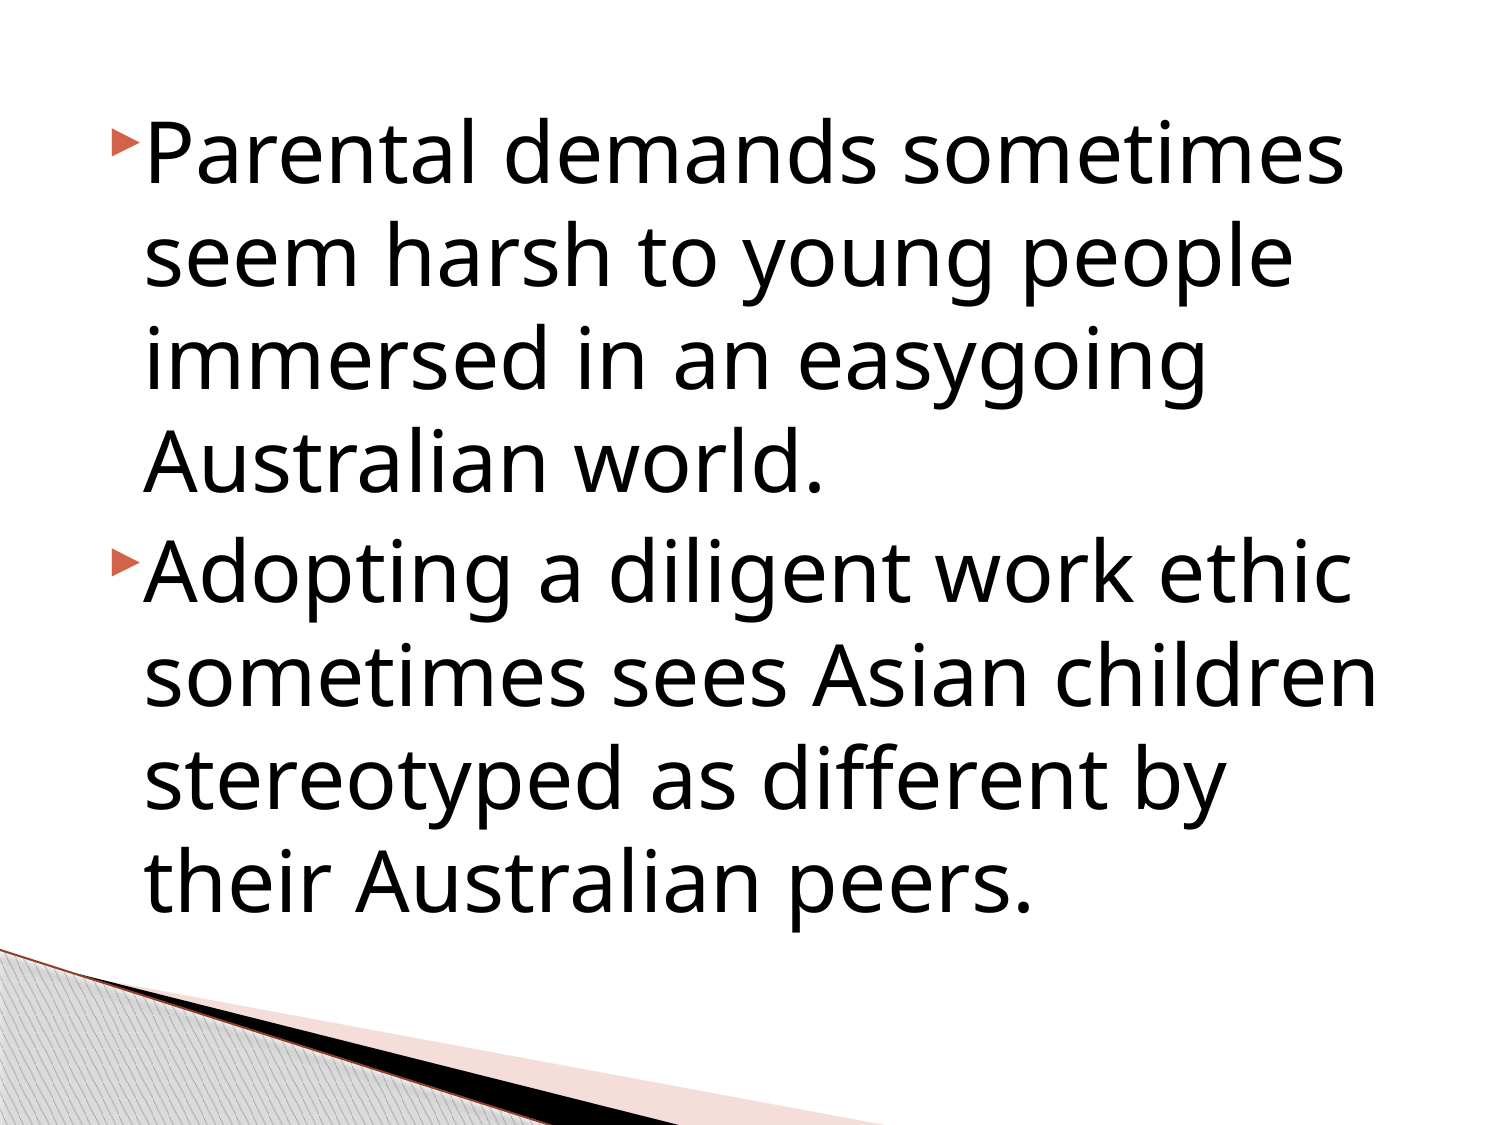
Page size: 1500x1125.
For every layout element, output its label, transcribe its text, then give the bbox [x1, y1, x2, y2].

list Parental demands sometimes seem harsh to young people immersed in an easygoing Australian world. Adopting a diligent work ethic sometimes sees Asian children stereotyped as different by their Australian peers. [76, 90, 1427, 1010]
